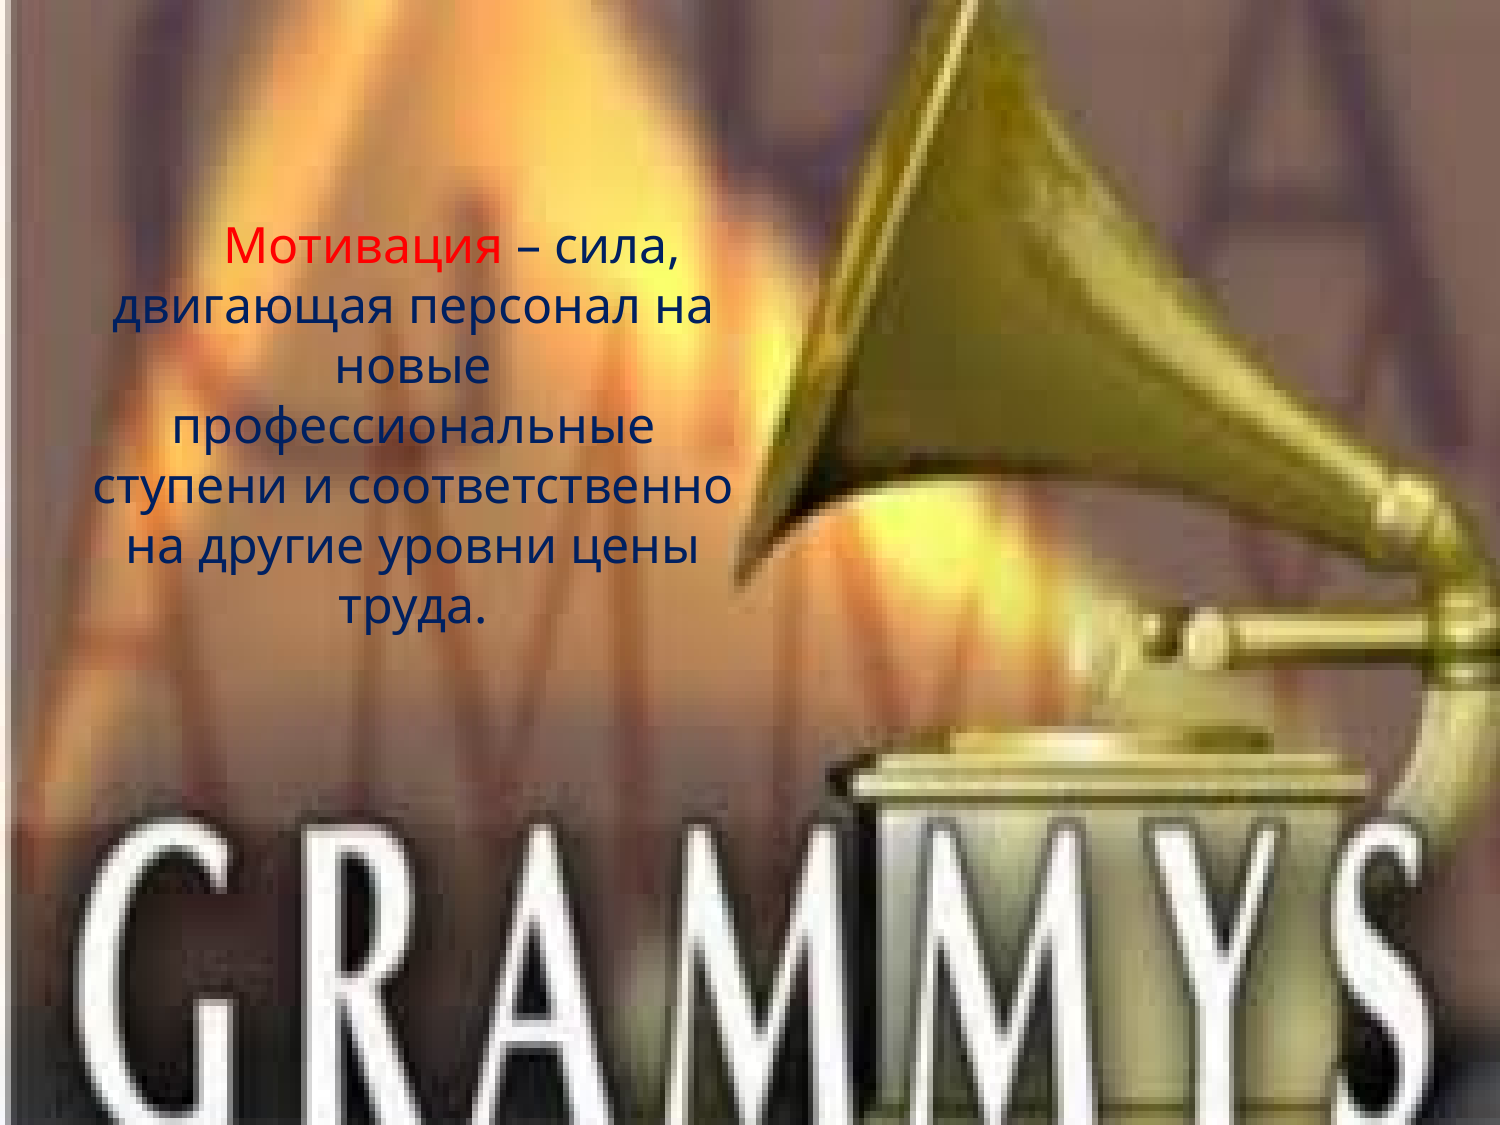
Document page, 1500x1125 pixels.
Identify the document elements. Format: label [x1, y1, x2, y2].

list [0, 0, 1500, 1125]
